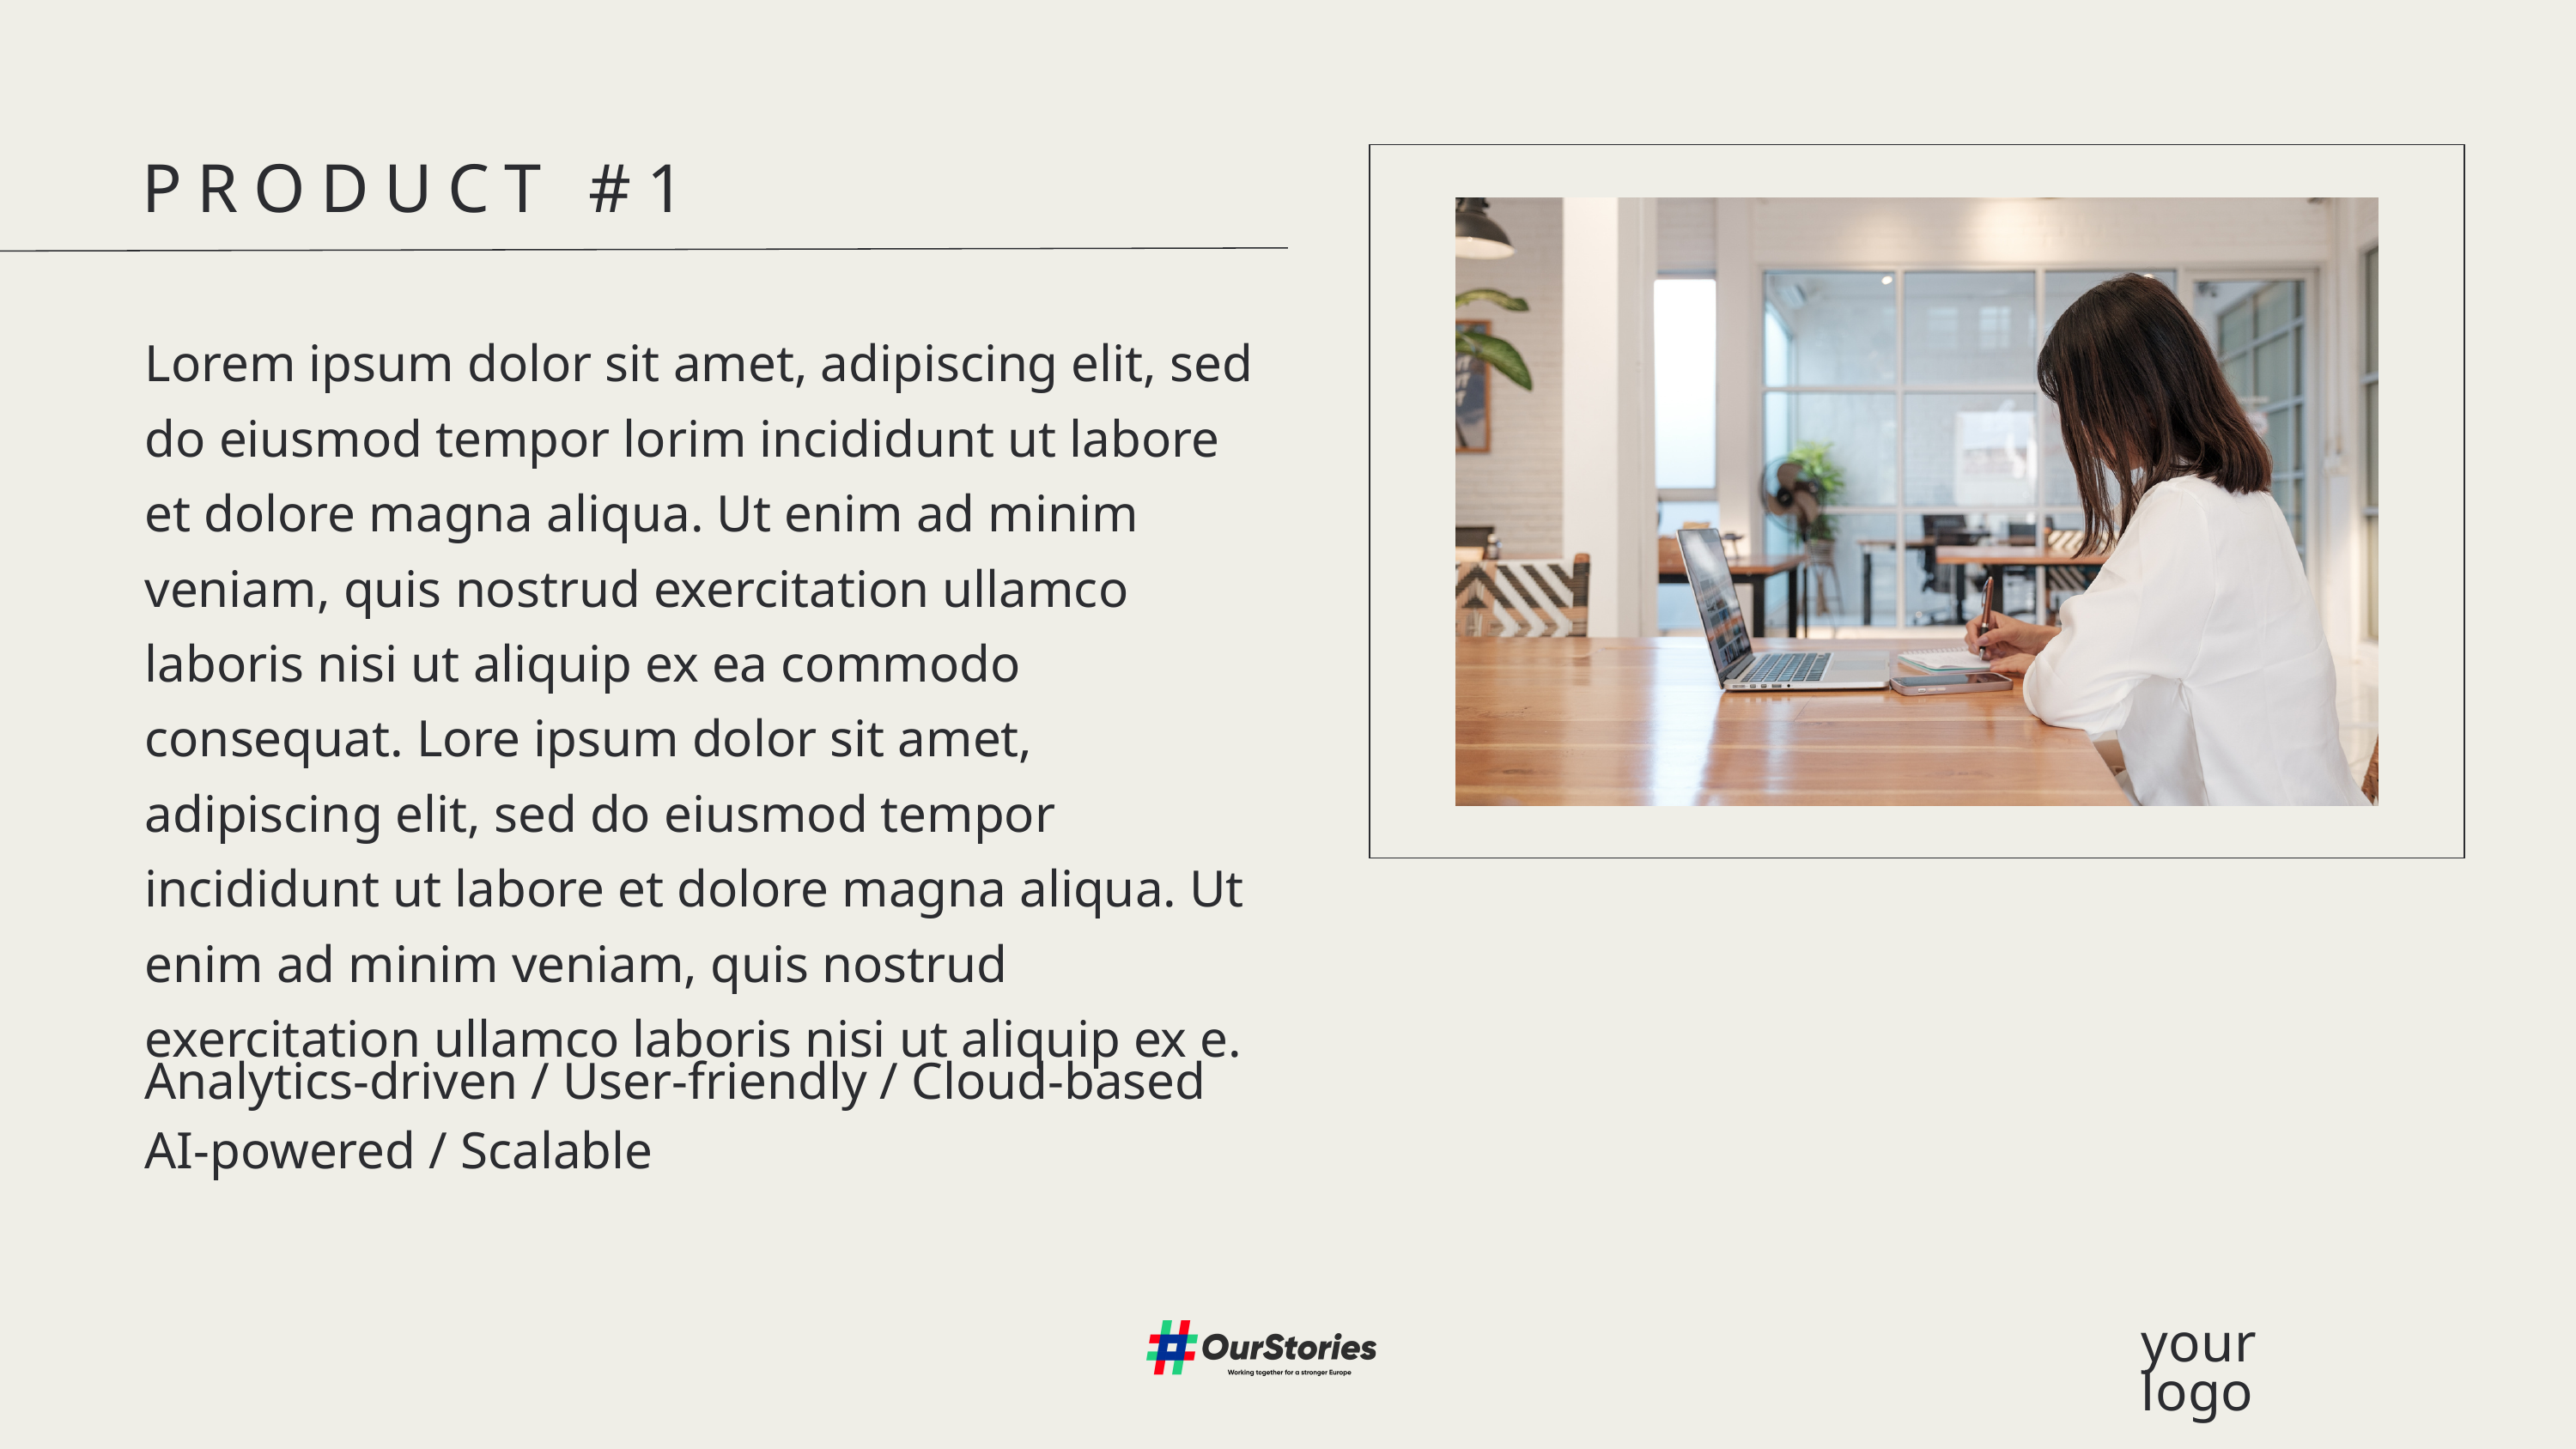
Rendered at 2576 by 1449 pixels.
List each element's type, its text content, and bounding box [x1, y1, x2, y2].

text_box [144, 325, 1262, 1176]
text_box [1146, 1320, 1376, 1376]
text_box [1455, 197, 2379, 806]
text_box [1369, 144, 2465, 858]
text_box PRODUCT #1 [142, 132, 2428, 226]
text_box your logo [2141, 1324, 2379, 1422]
